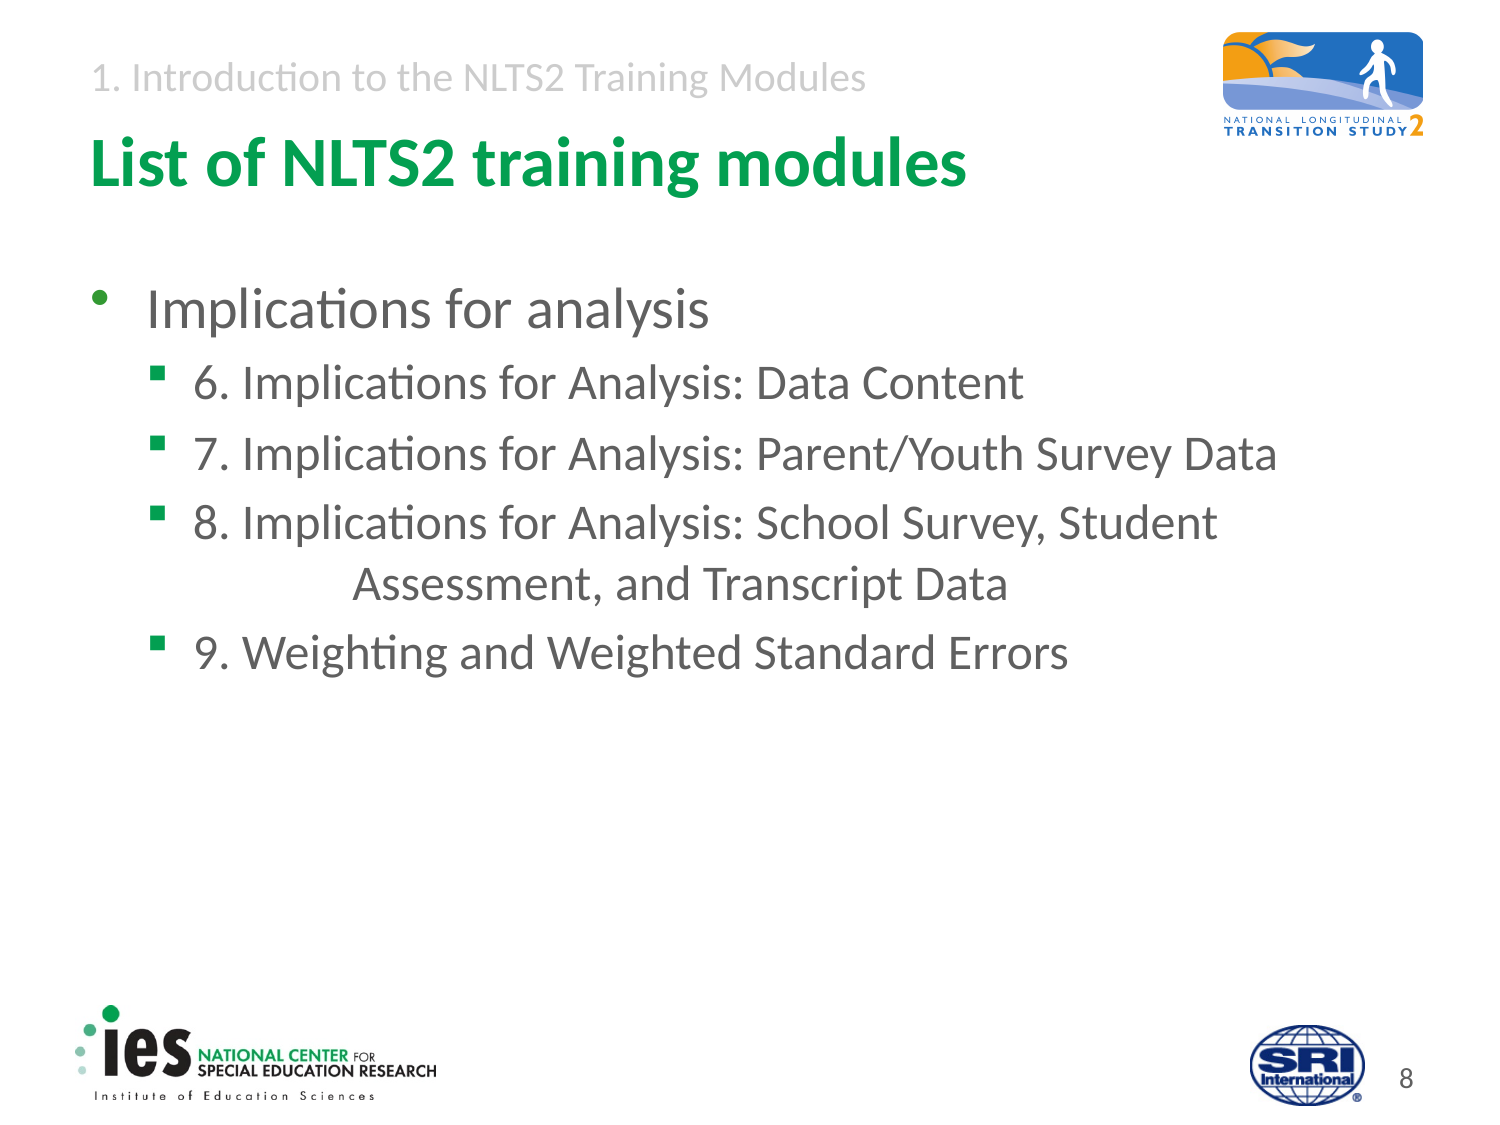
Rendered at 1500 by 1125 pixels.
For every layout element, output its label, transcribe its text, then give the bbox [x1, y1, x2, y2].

picture [1250, 1025, 1365, 1106]
slide_number 7 [1325, 1051, 1430, 1125]
list Implications for analysis 6. Implications for Analysis: Data Content 7. Implications for Analysis: Parent/Youth Survey Data 8. Implications for Analysis: School Survey, Student Assessment, and Transcript Data 9. Weighting and Weighted Standard Errors [74, 262, 1426, 1006]
title List of NLTS2 training modules [74, 90, 1426, 226]
picture [75, 1006, 436, 1100]
